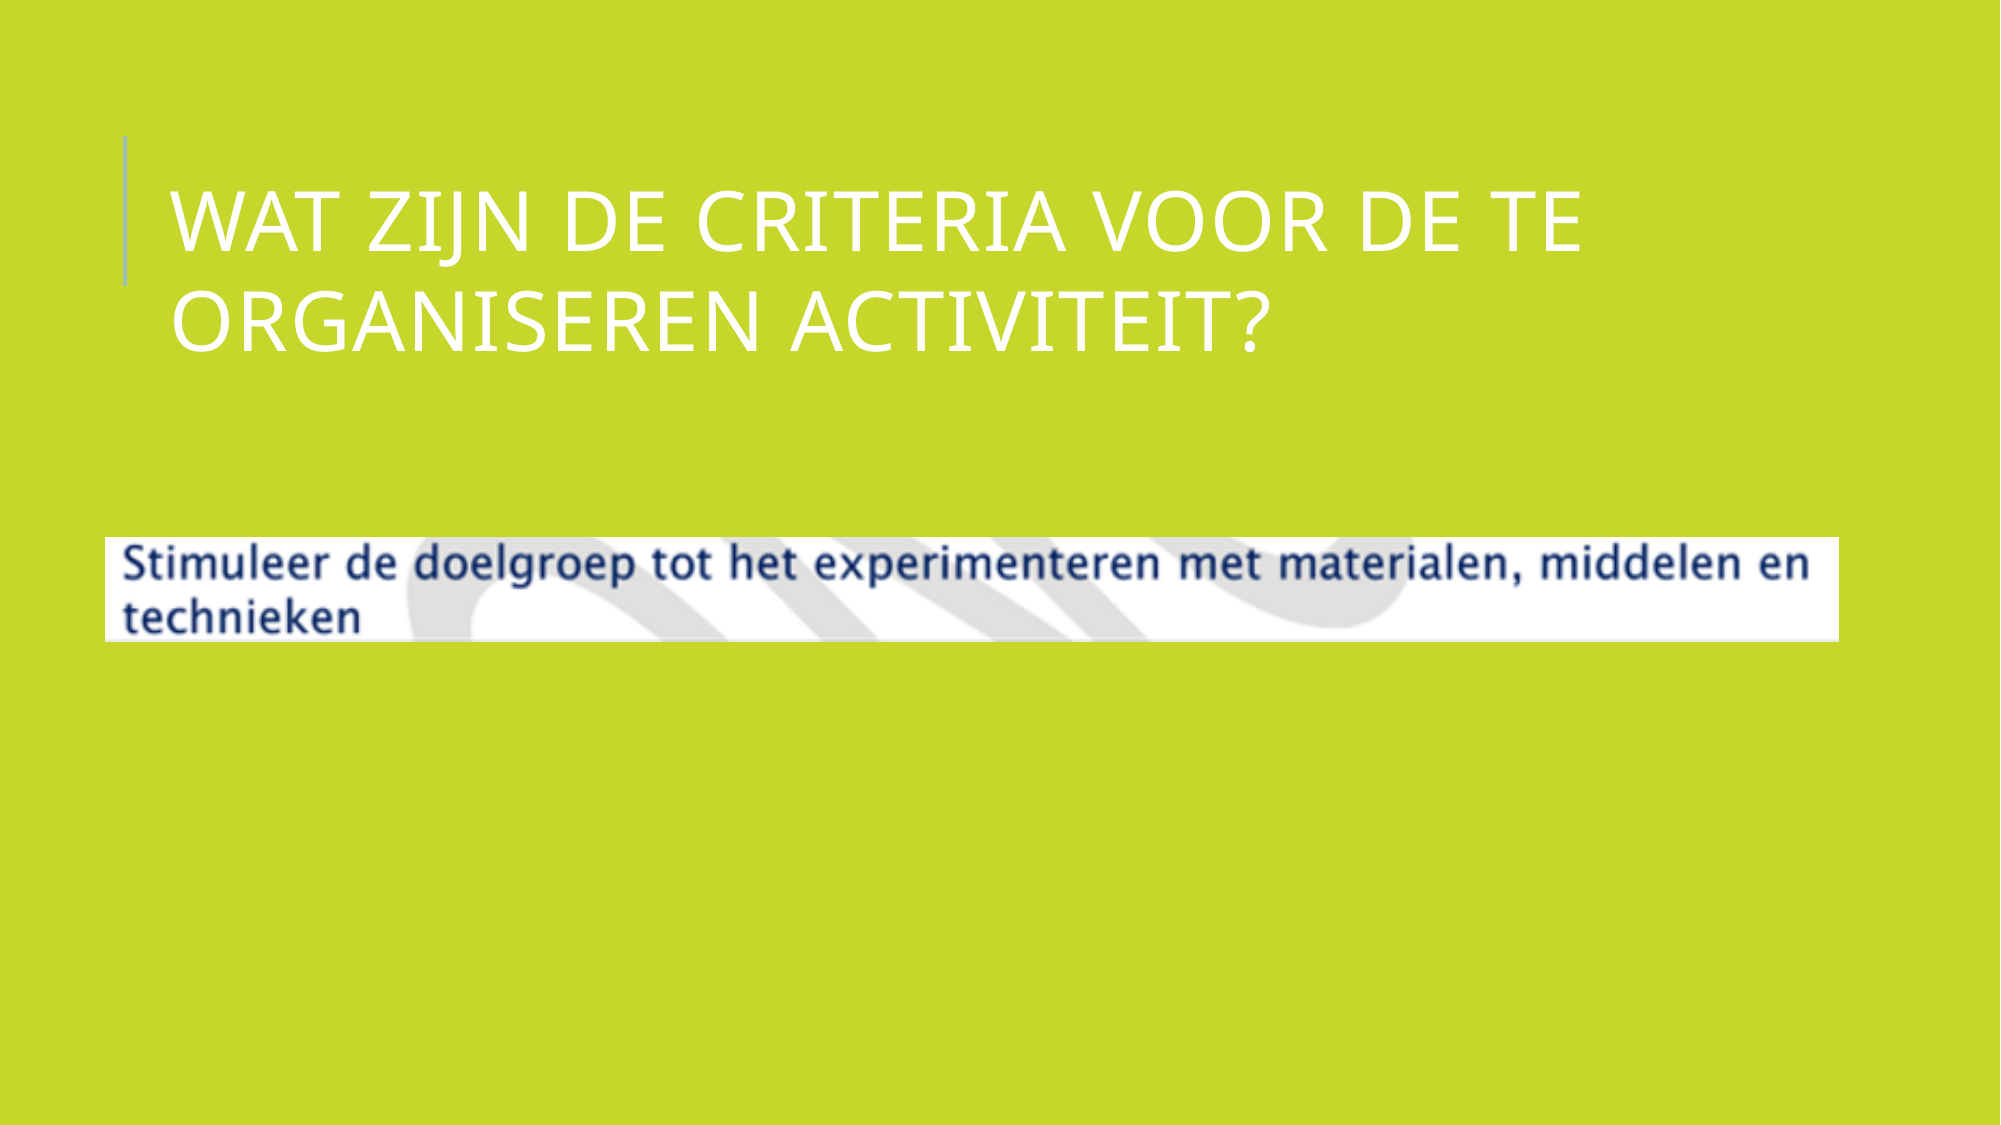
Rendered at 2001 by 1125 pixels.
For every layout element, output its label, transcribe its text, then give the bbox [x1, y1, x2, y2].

text_box Wat zijn de criteria voor de te organiseren activiteit? [154, 160, 1922, 376]
picture [105, 537, 1839, 642]
